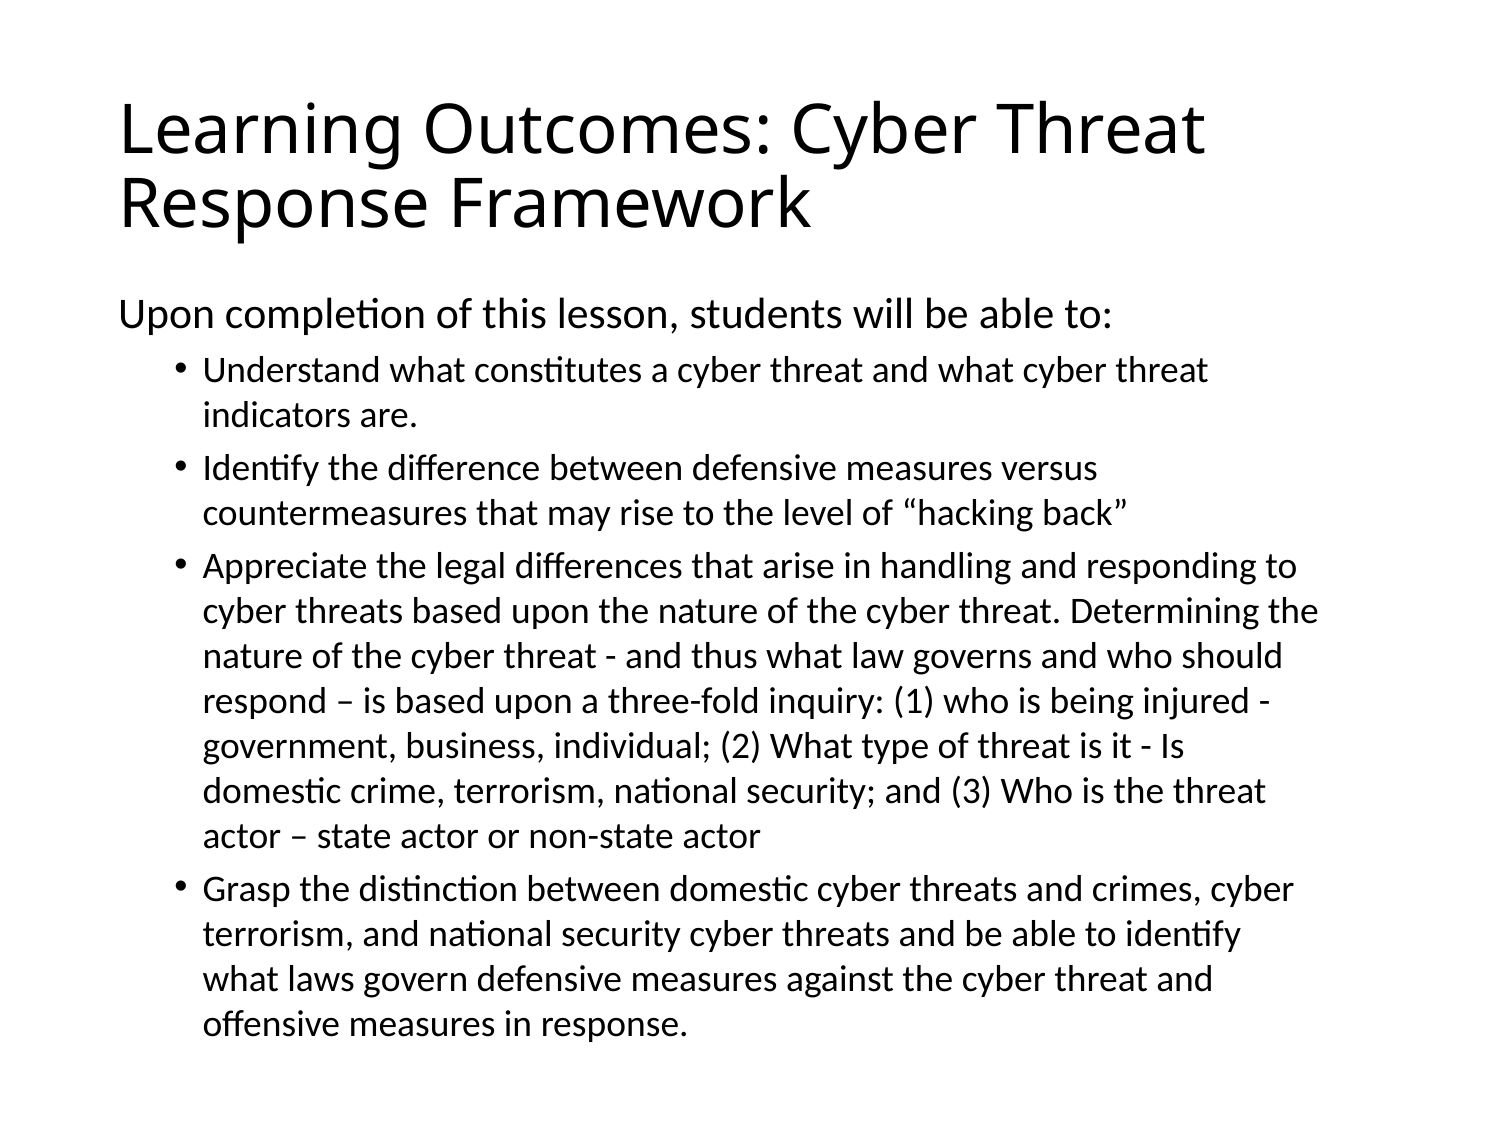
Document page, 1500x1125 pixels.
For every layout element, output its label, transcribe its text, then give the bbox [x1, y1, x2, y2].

title Learning Outcomes: Cyber Threat Response Framework [102, 59, 1398, 278]
list Upon completion of this lesson, students will be able to: Understand what constitutes a cyber threat and what cyber threat indicators are. Identify the difference between defensive measures versus countermeasures that may rise to the level of “hacking back” Appreciate the legal differences that arise in handling and responding to cyber threats based upon the nature of the cyber threat. Determining the nature of the cyber threat - and thus what law governs and who should respond – is based upon a three-fold inquiry: (1) who is being injured - government, business, individual; (2) What type of threat is it - Is domestic crime, terrorism, national security; and (3) Who is the threat actor – state actor or non-state actor Grasp the distinction between domestic cyber threats and crimes, cyber terrorism, and national security cyber threats and be able to identify what laws govern defensive measures against the cyber threat and offensive measures in response. [102, 277, 1338, 992]
